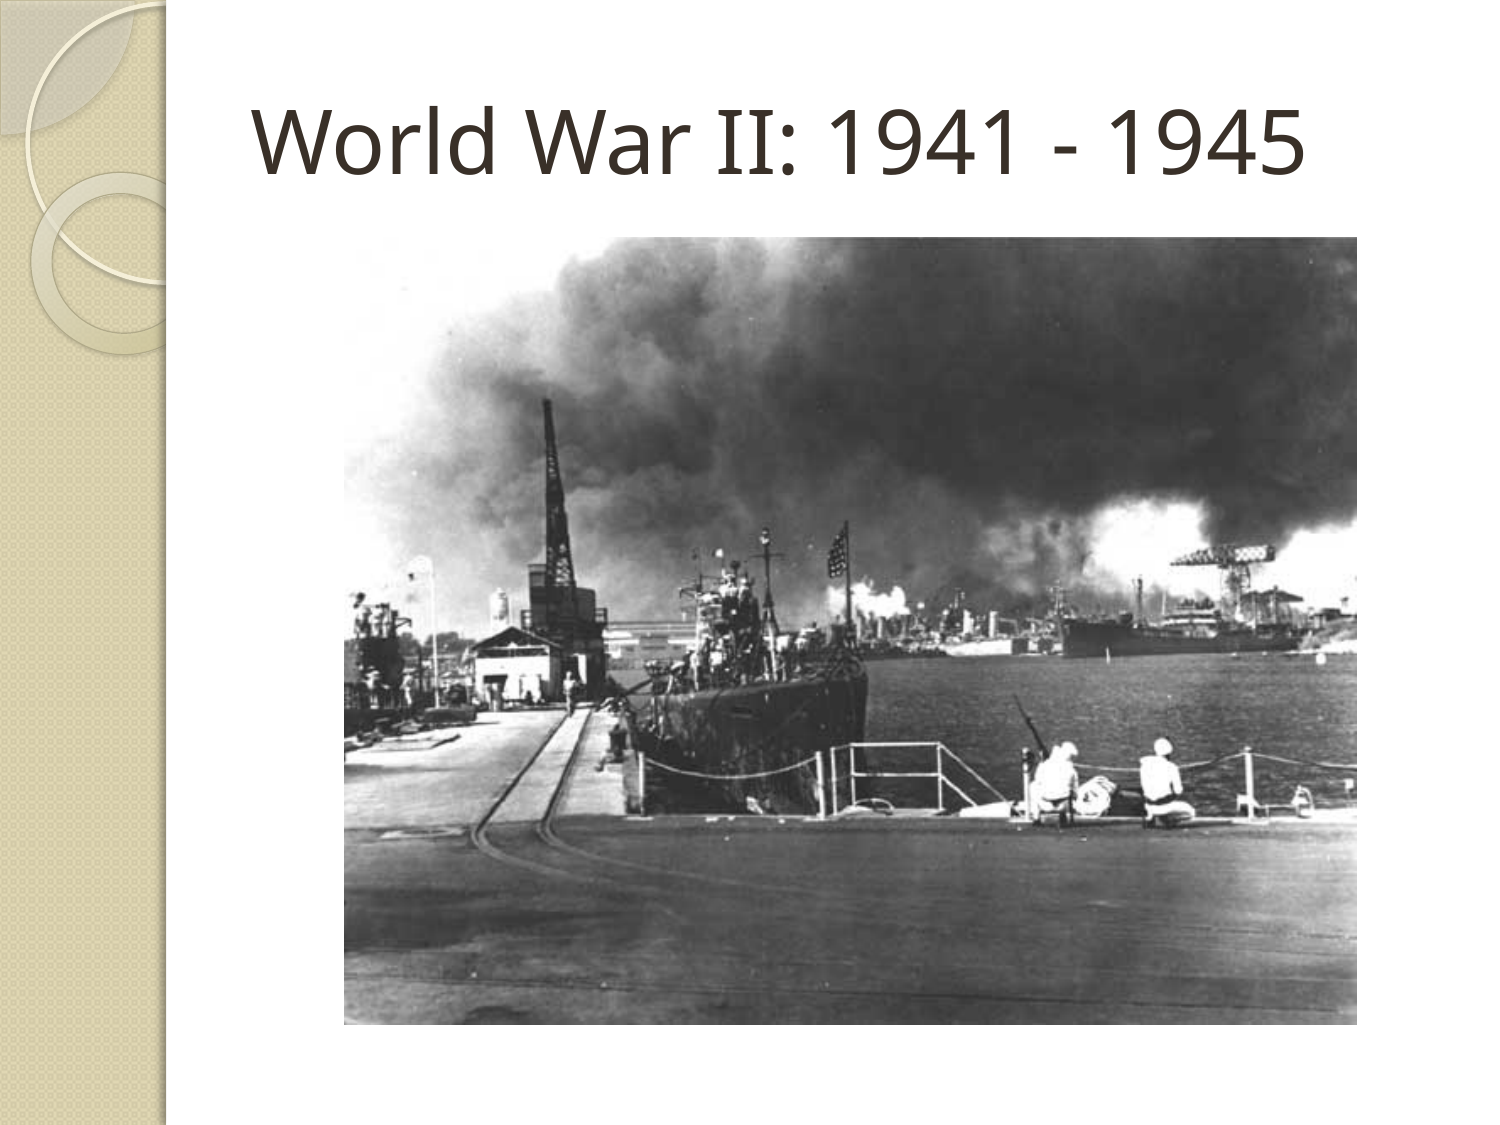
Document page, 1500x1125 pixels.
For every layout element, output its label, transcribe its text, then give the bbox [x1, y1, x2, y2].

title World War II: 1941 - 1945 [235, 45, 1466, 233]
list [344, 237, 1357, 1026]
